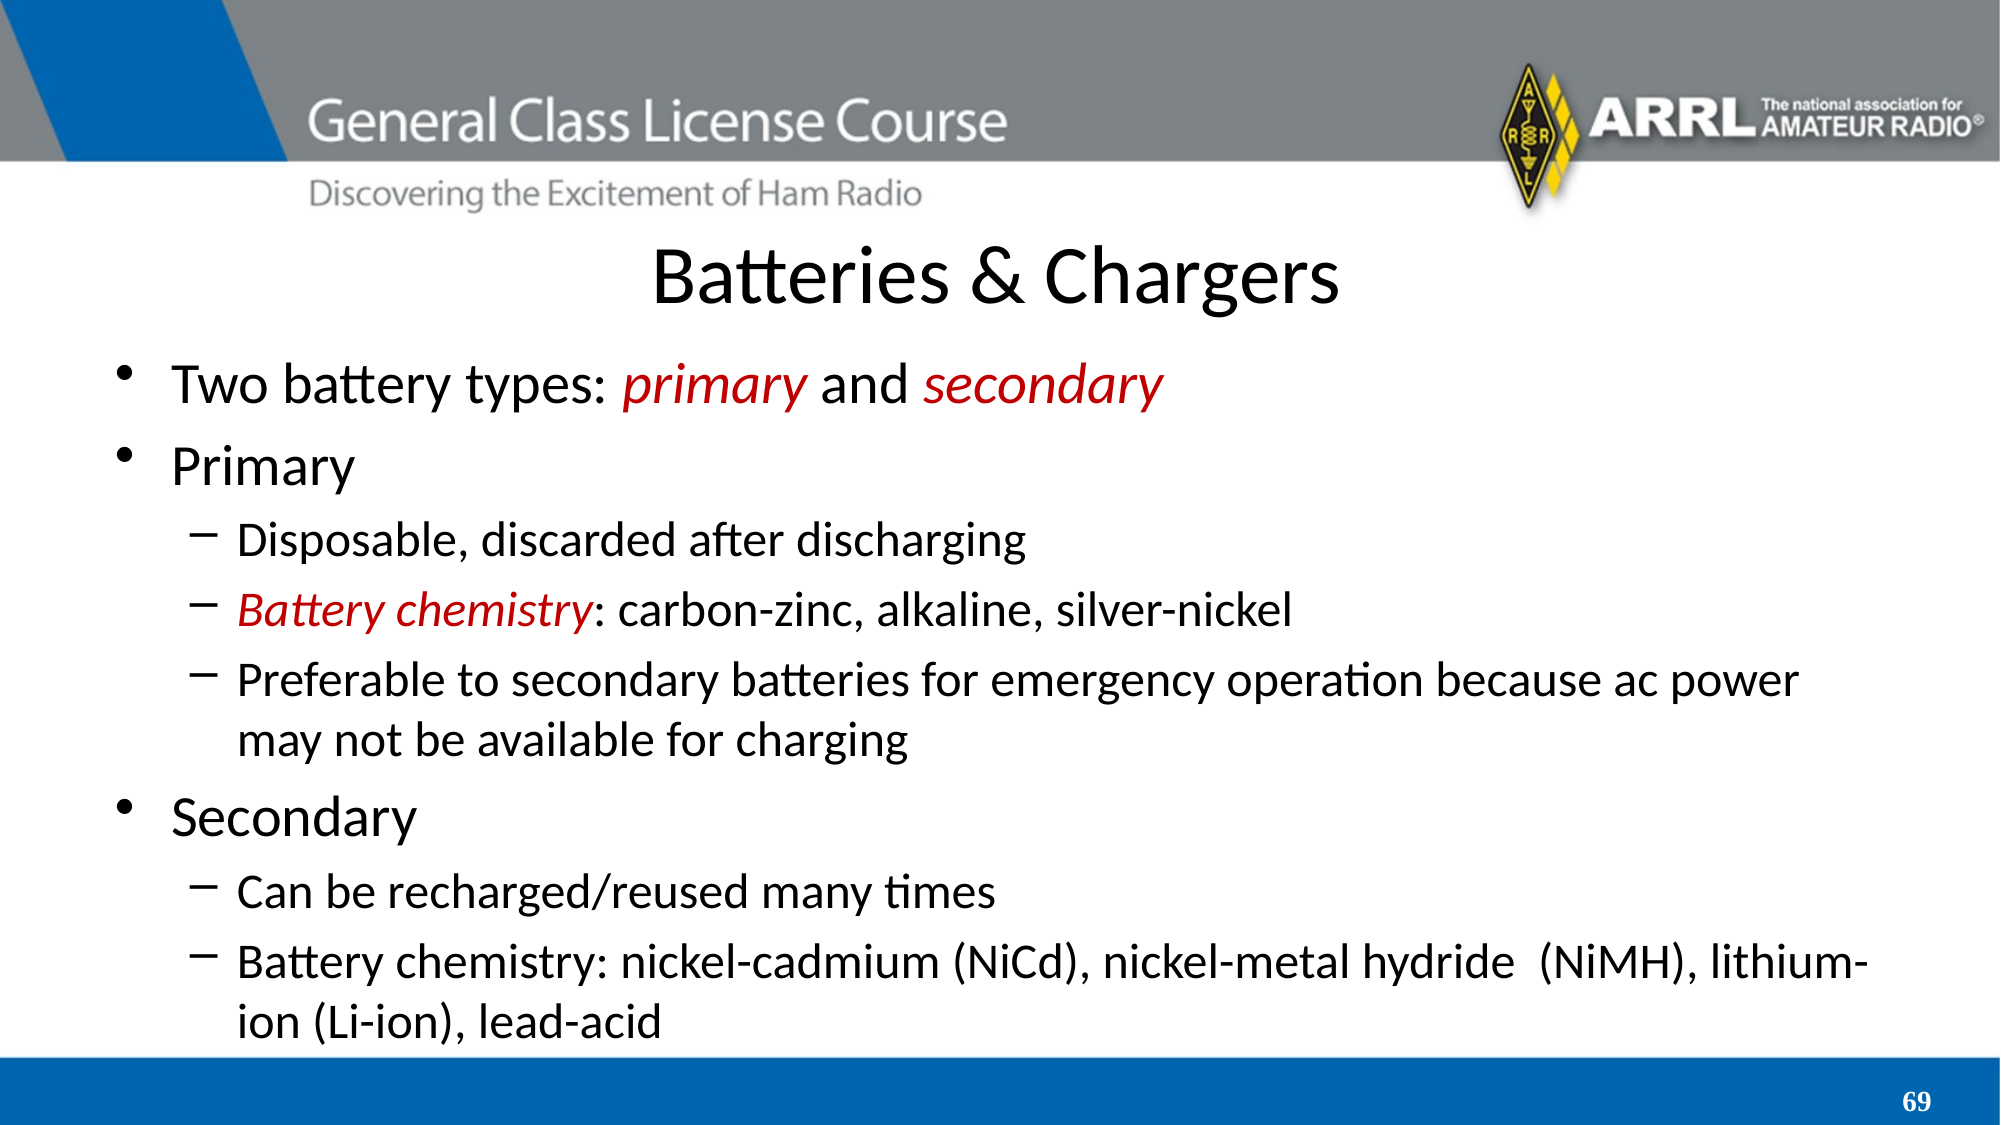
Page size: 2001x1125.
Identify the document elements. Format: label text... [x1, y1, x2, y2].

title Batteries & Chargers [96, 212, 1897, 356]
picture [0, 0, 2001, 1125]
list Two battery types: primary and secondary Primary Disposable, discarded after discharging Battery chemistry: carbon-zinc, alkaline, silver-nickel Preferable to secondary batteries for emergency operation because ac power may not be available for charging Secondary Can be recharged/reused many times Battery chemistry: nickel-cadmium (NiCd), nickel-metal hydride (NiMH), lithium-ion (Li-ion), lead-acid [99, 337, 1900, 1075]
